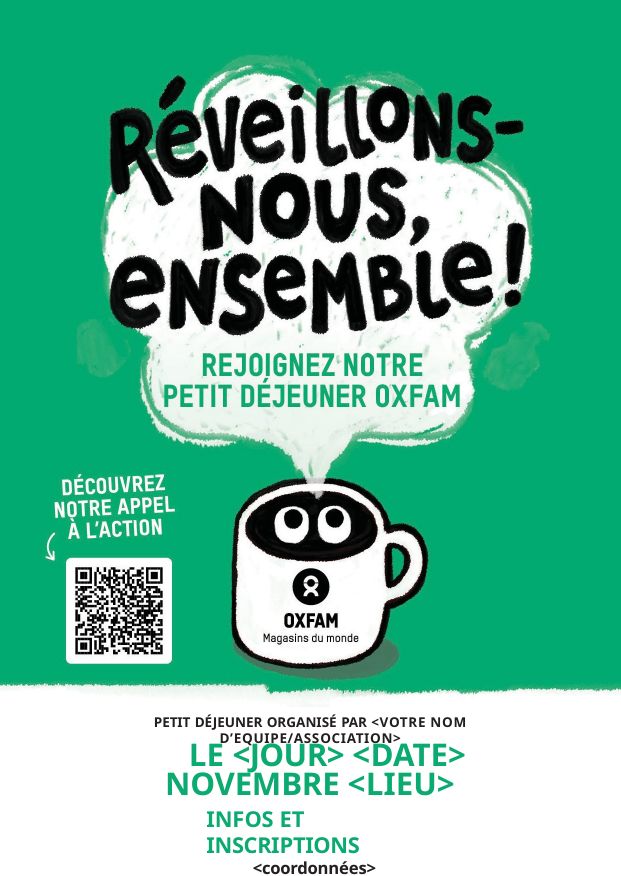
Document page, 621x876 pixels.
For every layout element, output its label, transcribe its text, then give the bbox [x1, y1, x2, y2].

text_box PETIT DÉJEUNER ORGANISÉ PAR <VOTRE NOM D’EQUIPE/ASSOCIATION> [87, 711, 532, 747]
text_box LE <JOUR> <DATE> NOVEMBRE <LIEU> [94, 747, 525, 802]
text_box INFOS ET INSCRIPTIONS <coordonnées> [204, 803, 415, 875]
picture [0, 0, 621, 707]
